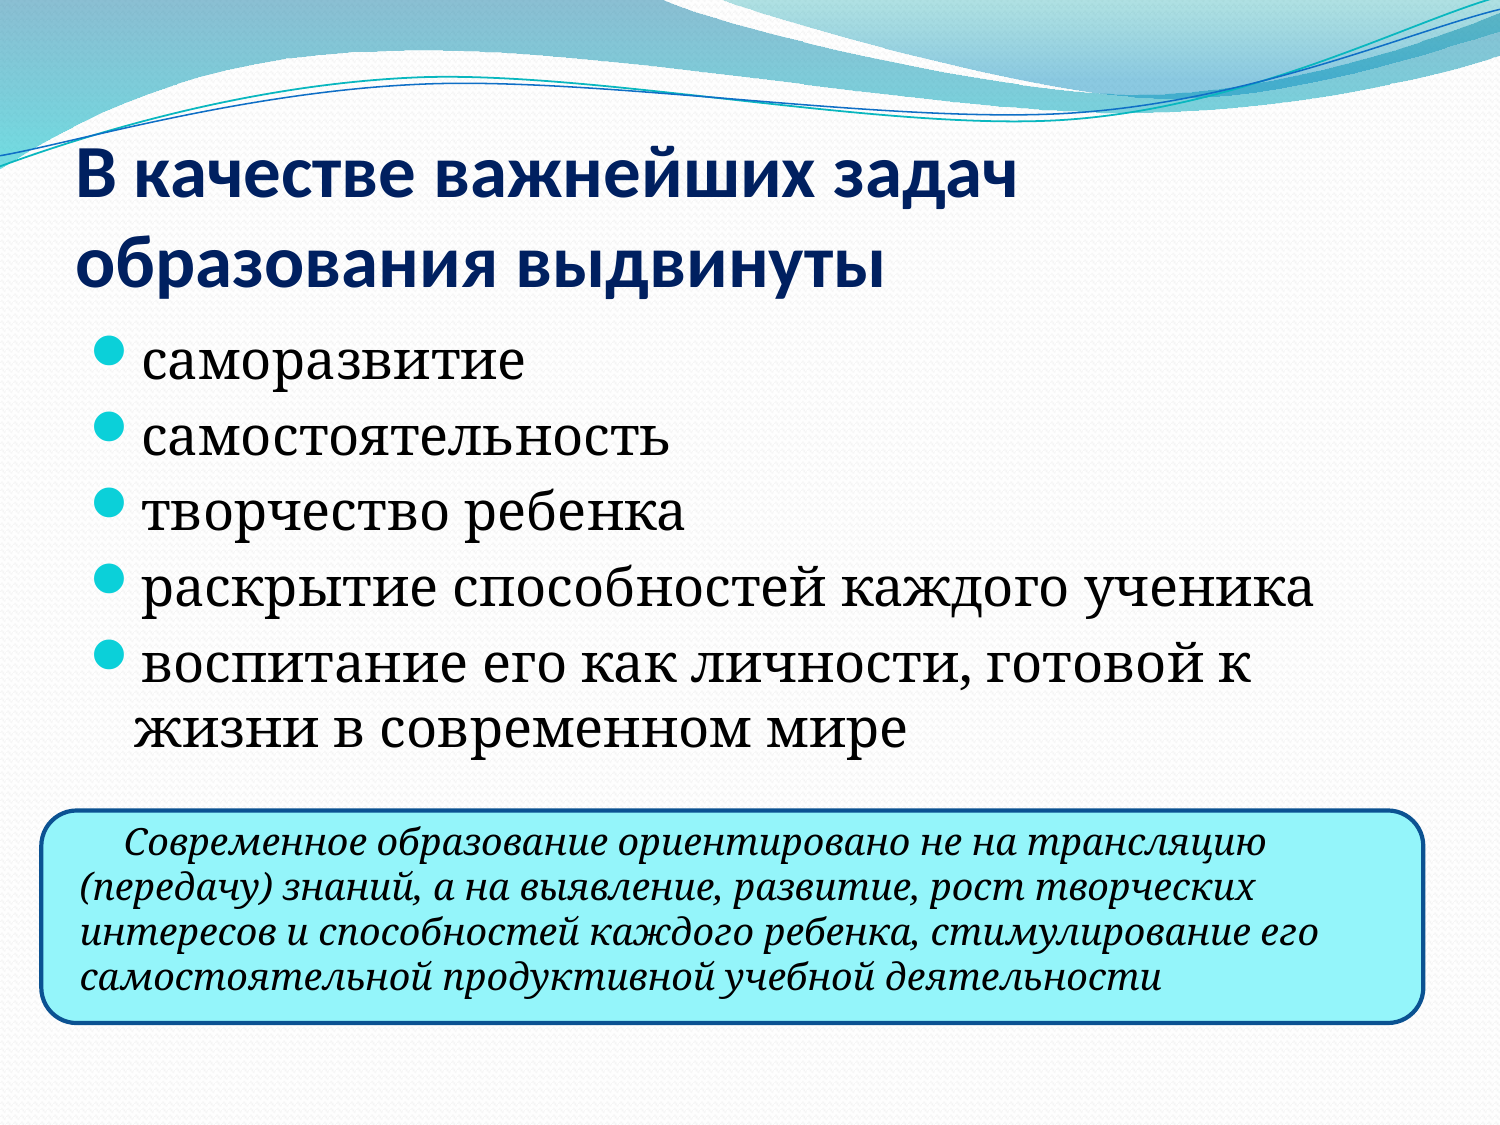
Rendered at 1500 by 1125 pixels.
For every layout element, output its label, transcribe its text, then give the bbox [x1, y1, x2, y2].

text_box [39, 810, 1426, 1026]
title В качестве важнейших задач образования выдвинуты [75, 115, 1425, 303]
text_box Современное образование ориентировано не на трансляцию (передачу) знаний, а на выявление, развитие, рост творческих интересов и способностей каждого ребенка, стимулирование его самостоятельной продуктивной учебной деятельности [64, 810, 1412, 1006]
list саморазвитие самостоятельность творчество ребенка раскрытие способностей каждого ученика воспитание его как личности, готовой к жизни в современном мире [75, 317, 1425, 787]
